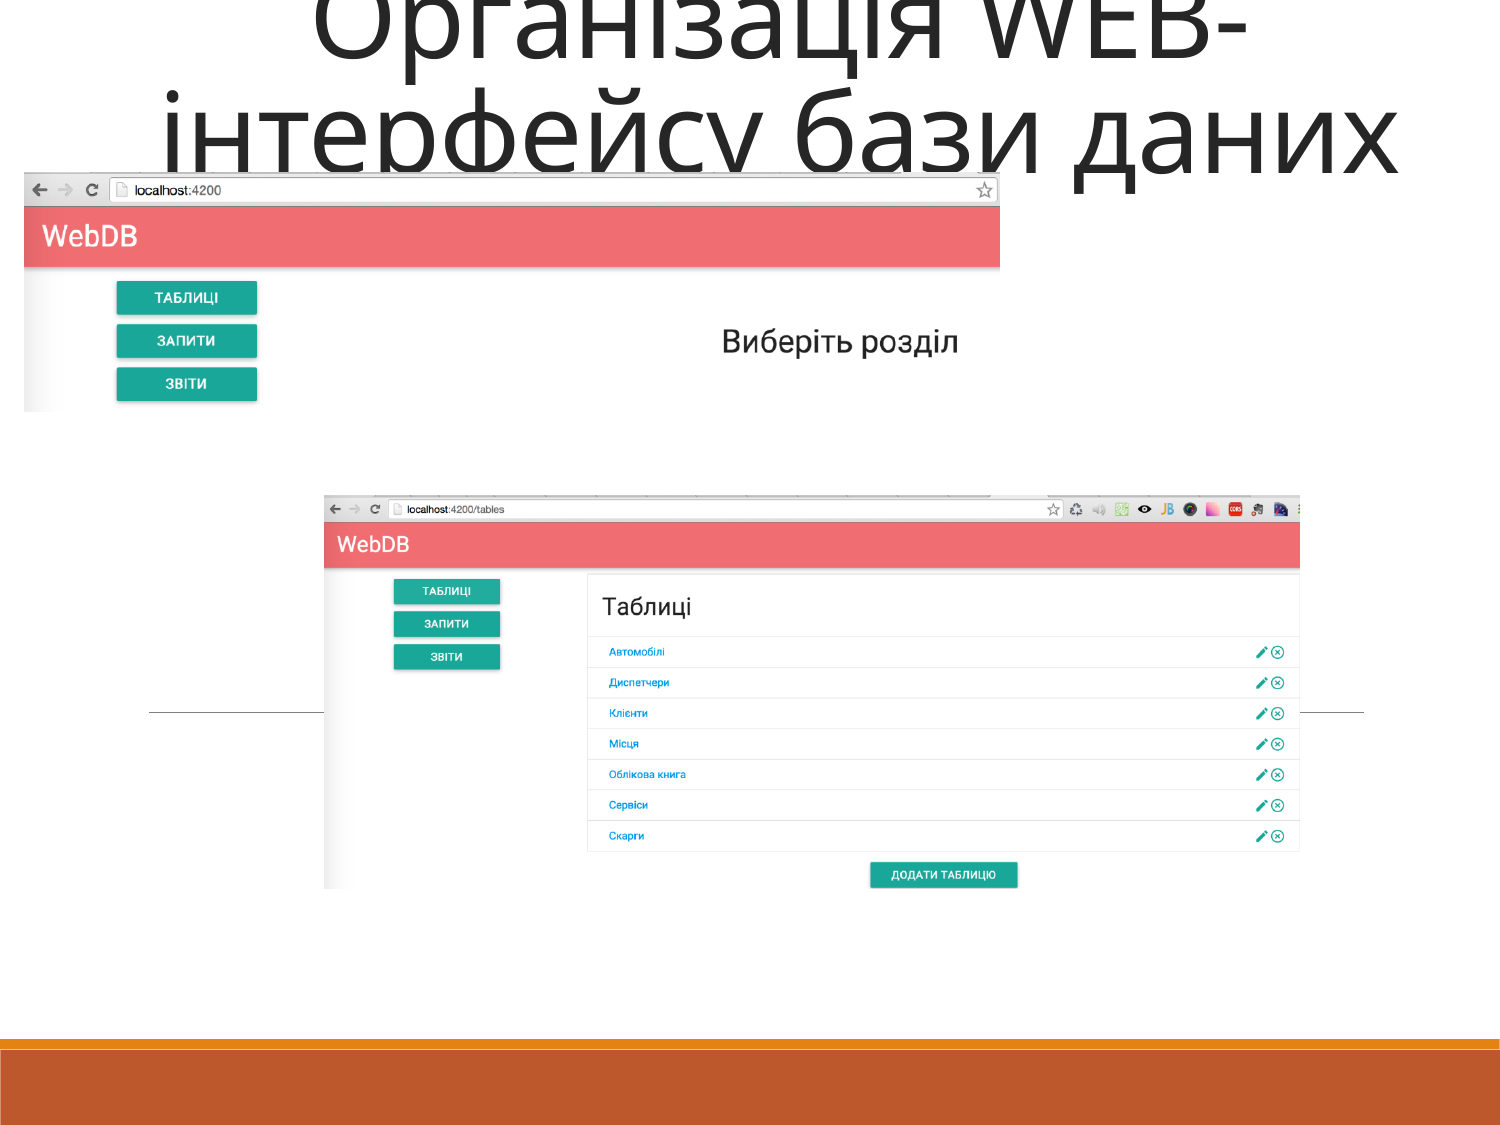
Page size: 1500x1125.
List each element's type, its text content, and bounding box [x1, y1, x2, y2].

title Організація WEB-інтерфейсу бази даних [29, 90, 1500, 204]
picture [324, 495, 1300, 889]
picture [24, 172, 1000, 413]
